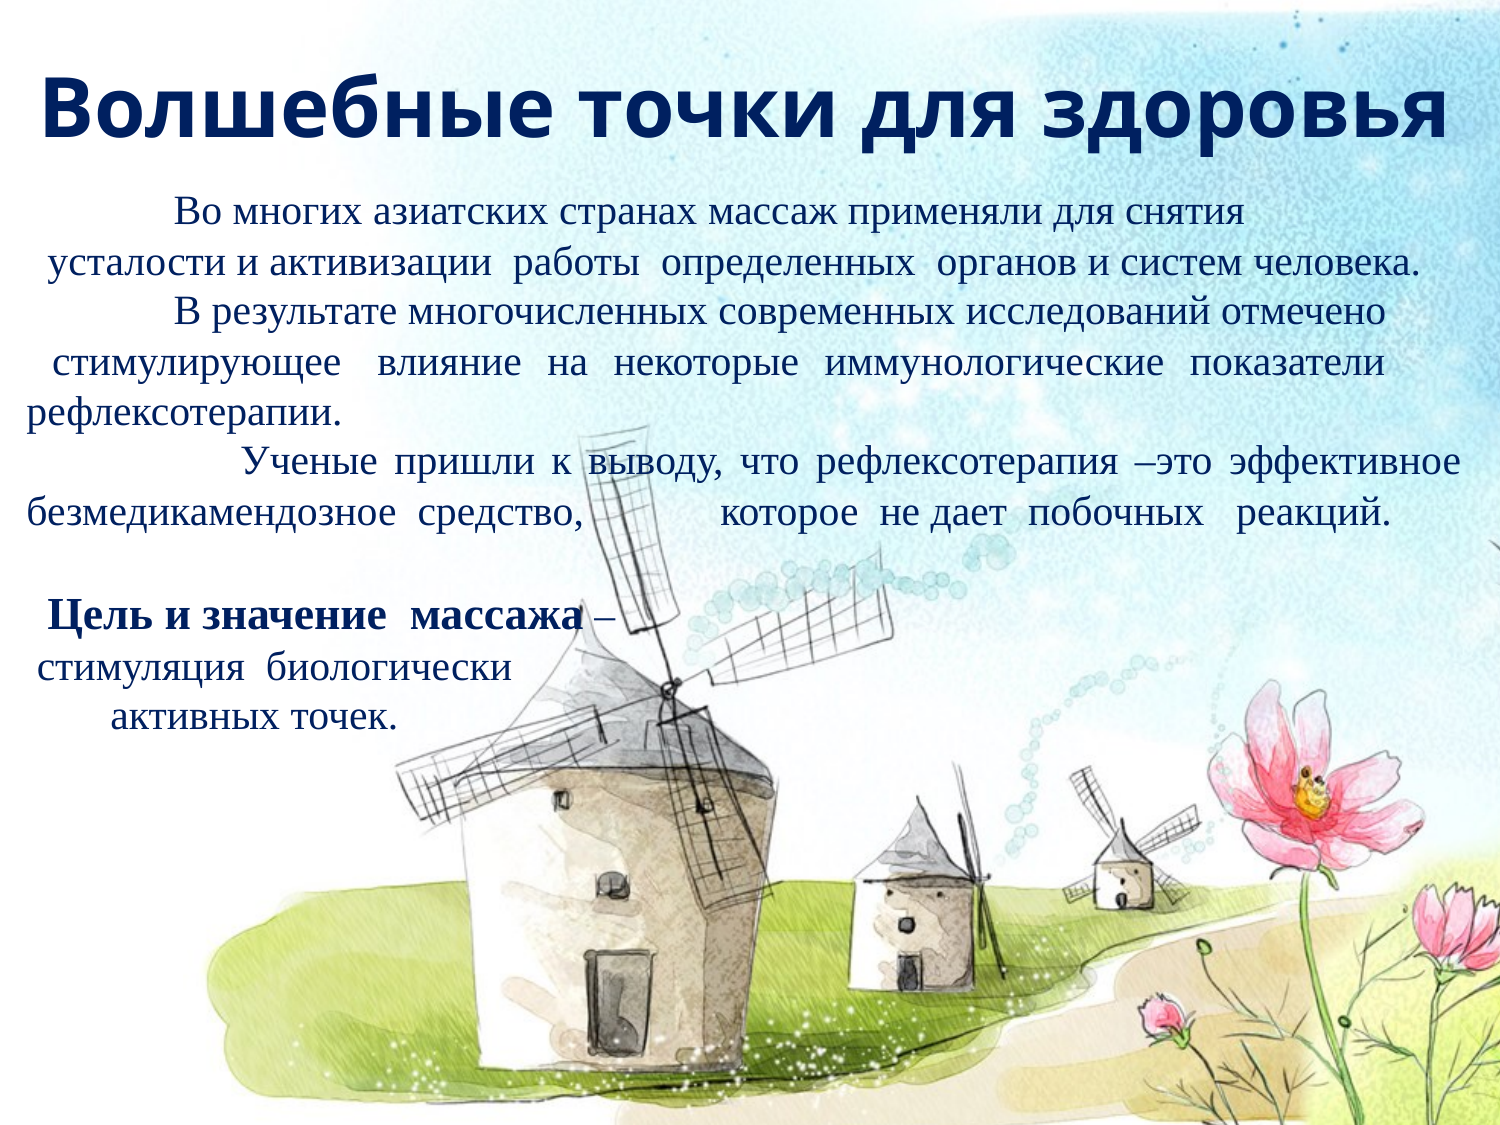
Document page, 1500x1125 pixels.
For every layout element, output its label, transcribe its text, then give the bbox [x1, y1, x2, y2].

text_box Волшебные точки для здоровья [23, 46, 177, 162]
text_box Во многих азиатских странах массаж применяли для снятия усталости и активизации работы определенных органов и систем человека. В результате многочисленных современных исследований отмечено стимулирующее влияние на некоторые иммунологические показатели рефлексотерапии. Ученые пришли к выводу, что рефлексотерапия –это эффективное безмедикамендозное средство, которое не дает побочных реакций. Цель и значение массажа – стимуляция биологически активных точек. [11, 175, 177, 746]
picture [182, 0, 1500, 1125]
